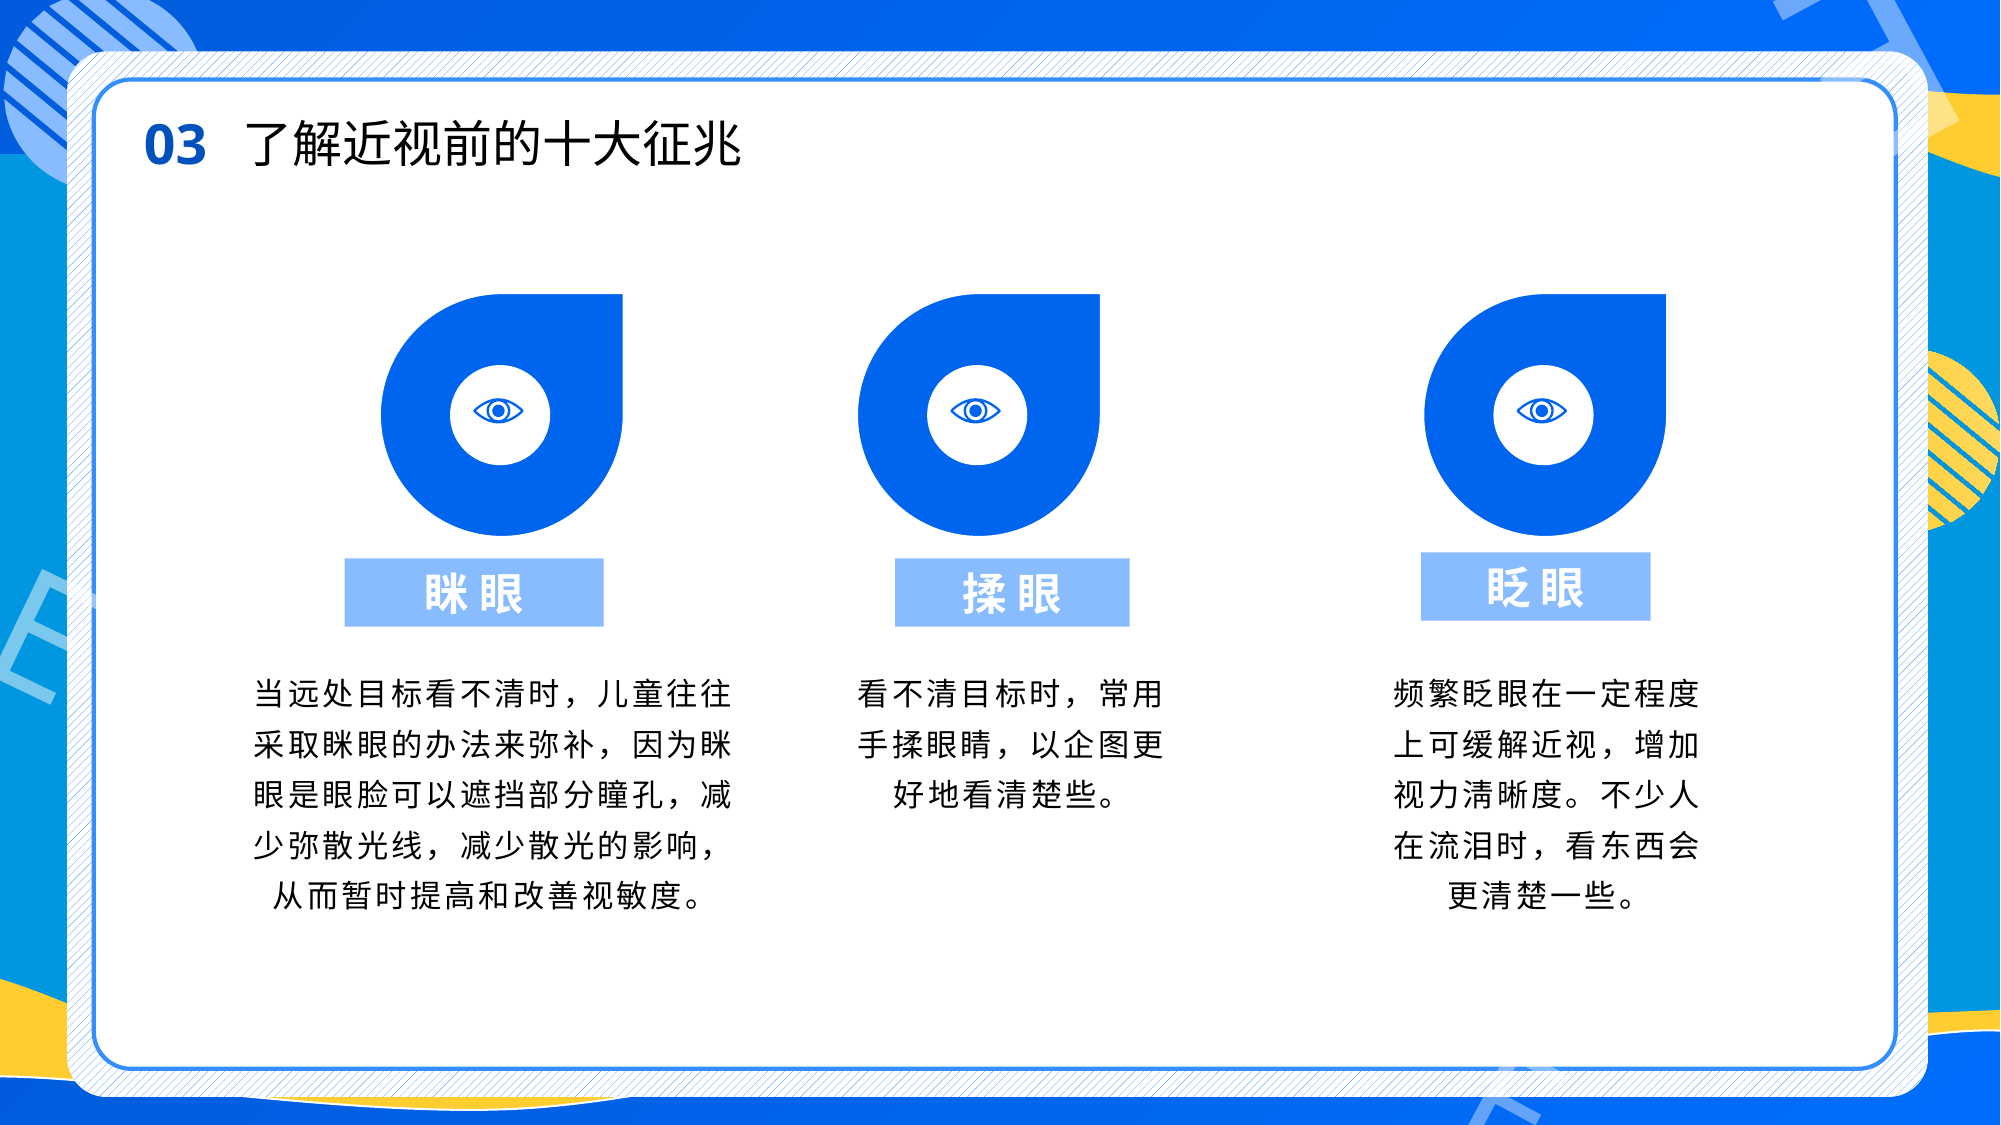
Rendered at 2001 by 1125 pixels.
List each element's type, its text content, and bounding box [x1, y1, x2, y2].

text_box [854, 290, 1104, 540]
text_box 当远处目标看不清时，儿童往往采取眯眼的办法来弥补，因为眯眼是眼脸可以遮挡部分瞳孔，减少弥散光线，减少散光的影响，从而暂时提高和改善视敏度。 [225, 653, 764, 922]
text_box 眨 眼 [1421, 552, 1651, 621]
text_box 揉 眼 [895, 558, 1130, 627]
text_box 看不清目标时，常用手揉眼睛，以企图更好地看清楚些。 [831, 653, 1194, 821]
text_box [377, 290, 627, 540]
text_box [1420, 290, 1670, 540]
text_box 频繁眨眼在一定程度上可缓解近视，增加视力淸晰度。不少人在流泪时，看东西会更清楚一些。 [1368, 653, 1730, 922]
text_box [125, 101, 800, 185]
text_box 眯 眼 [344, 558, 604, 627]
